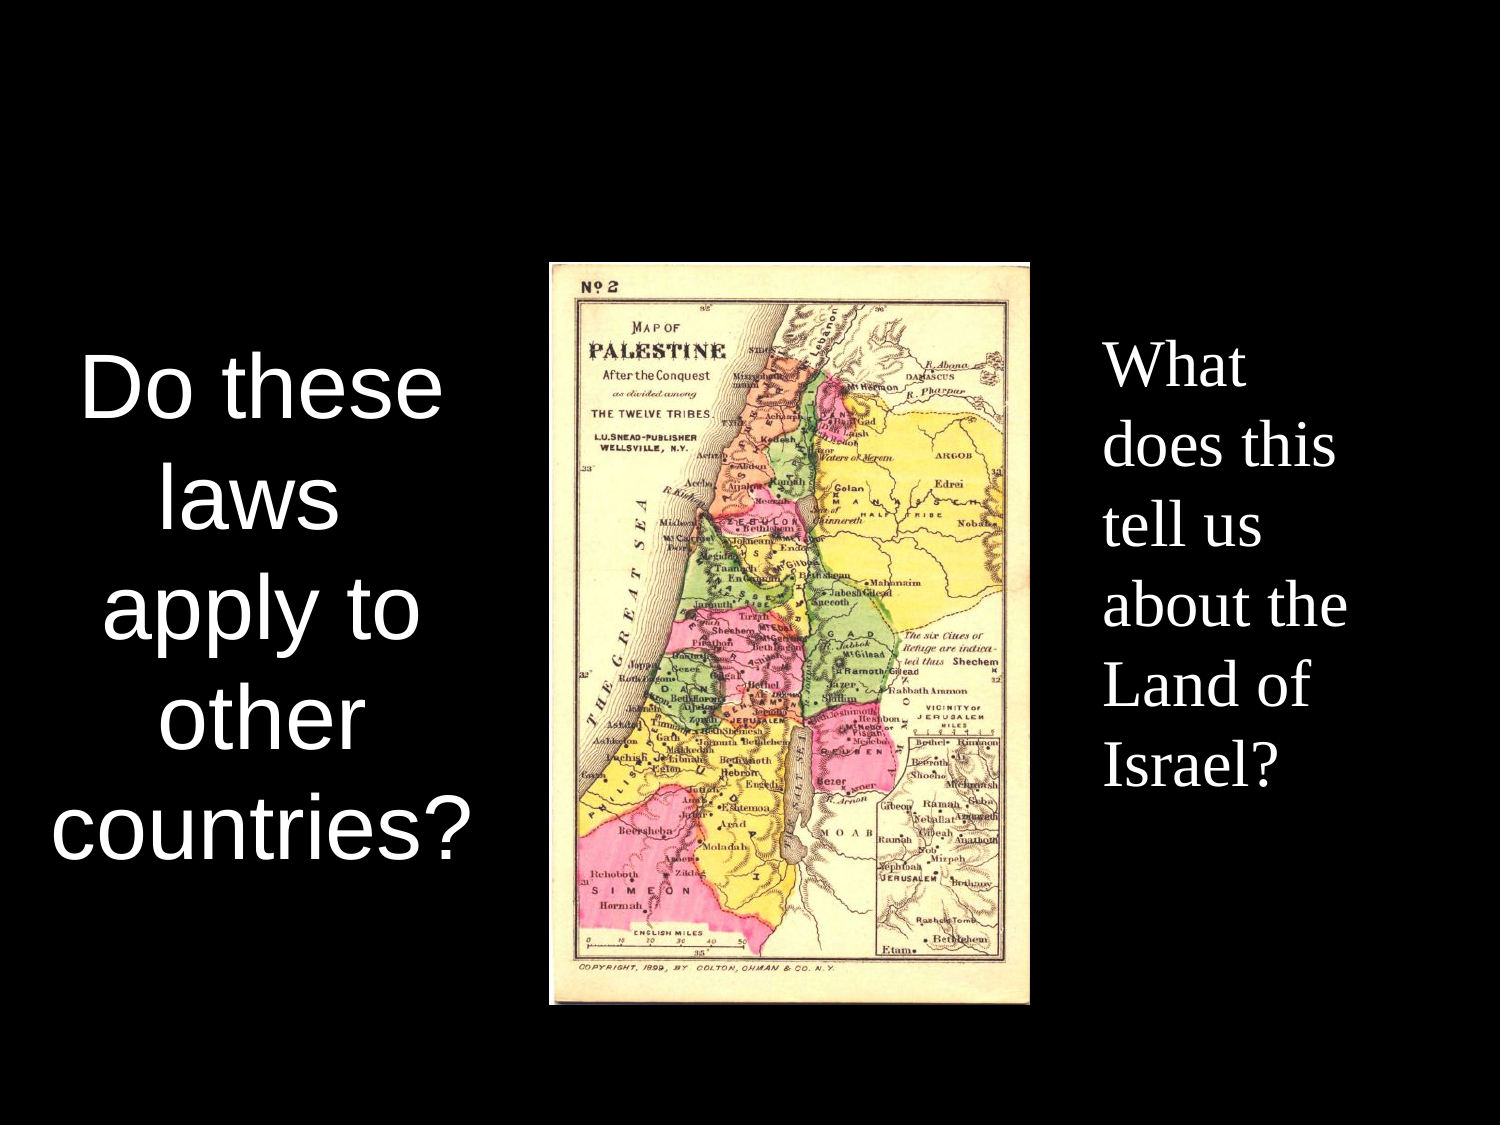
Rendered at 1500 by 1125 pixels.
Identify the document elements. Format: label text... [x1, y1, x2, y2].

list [549, 262, 1030, 1006]
title Do these laws apply to other countries? [0, 312, 525, 893]
text_box What does this tell us about the Land of Israel? [1087, 312, 1400, 807]
